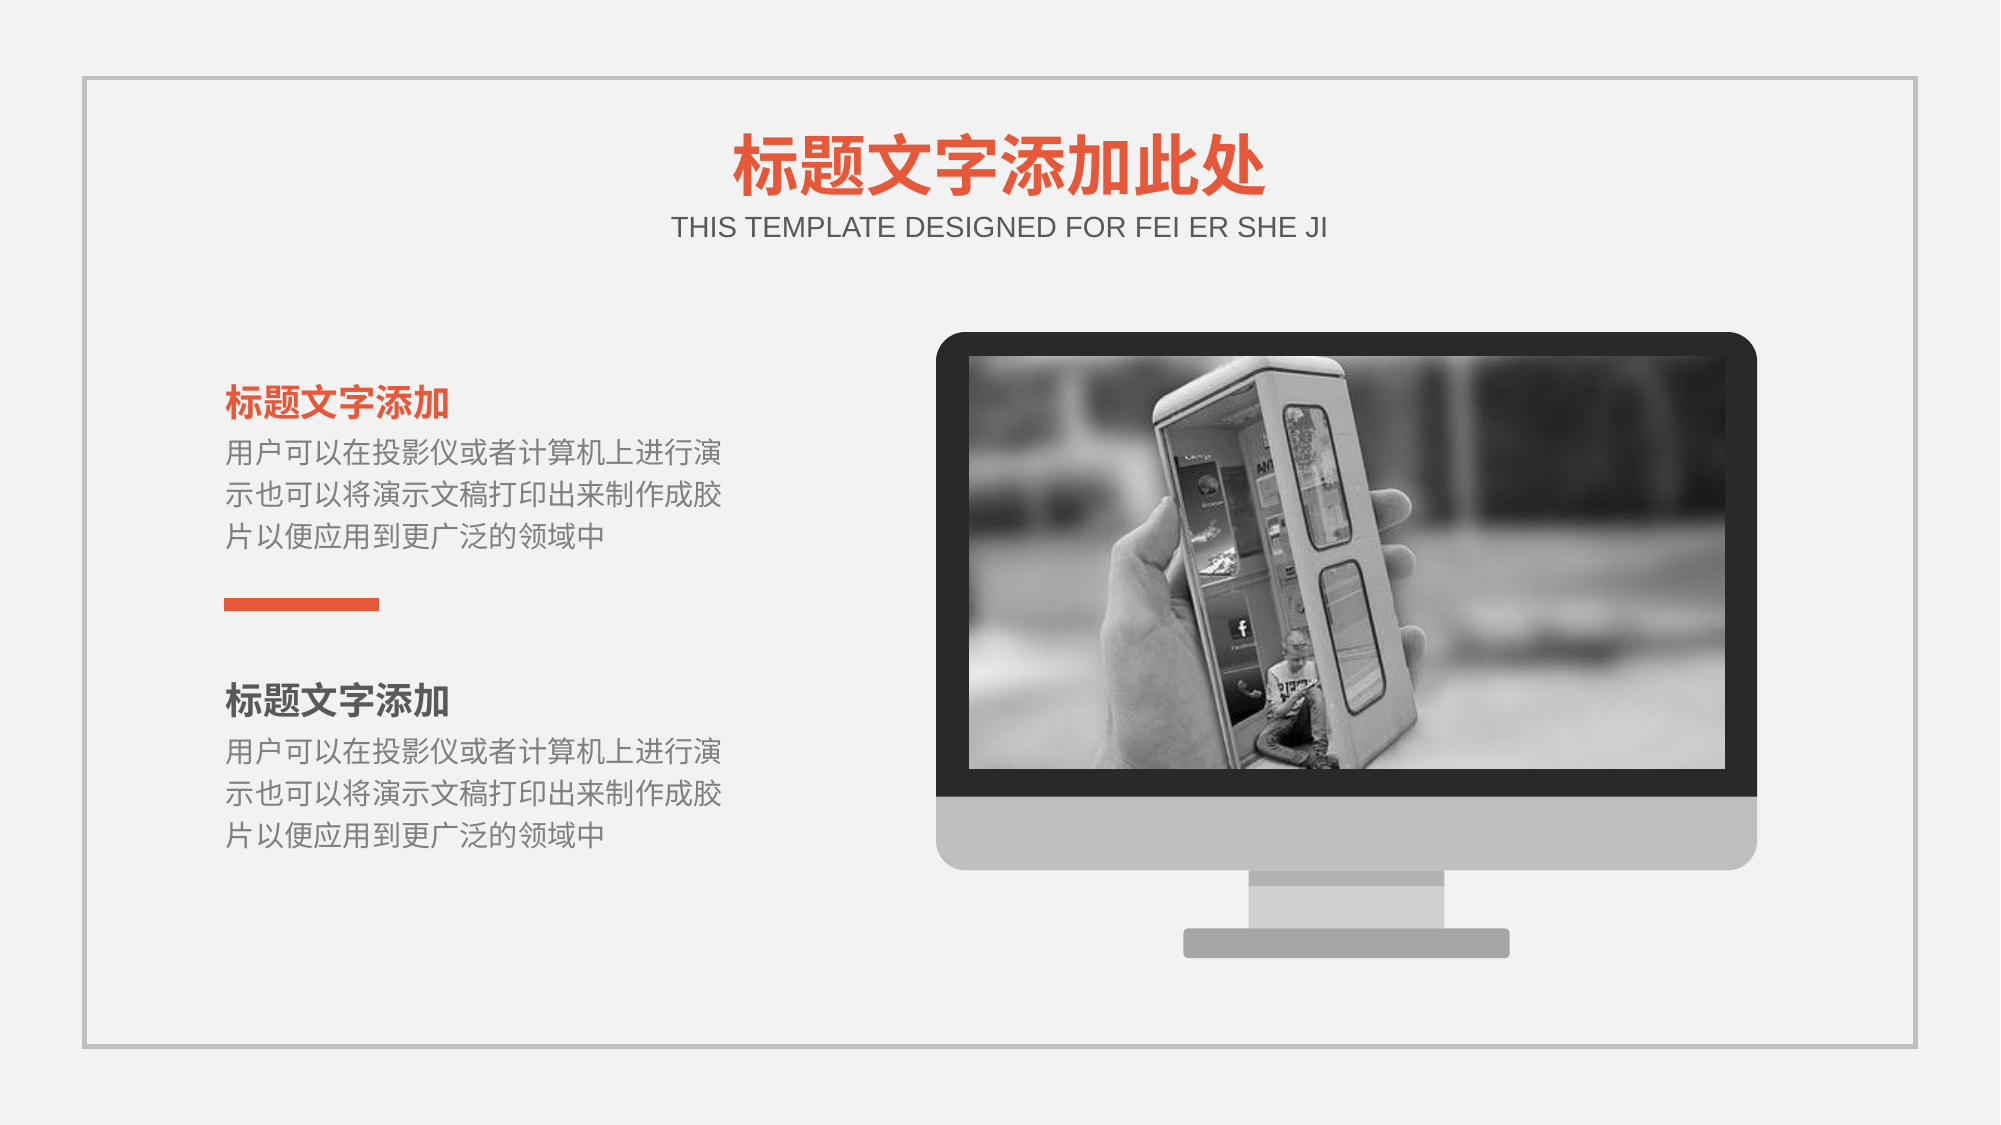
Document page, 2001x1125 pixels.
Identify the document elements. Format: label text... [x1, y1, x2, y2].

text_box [935, 332, 1758, 959]
text_box THIS TEMPLATE DESIGNED FOR FEI ER SHE JI [599, 201, 1401, 251]
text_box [211, 362, 764, 563]
picture [969, 356, 1725, 769]
text_box 标题文字添加此处 [718, 116, 1282, 201]
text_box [211, 660, 764, 862]
